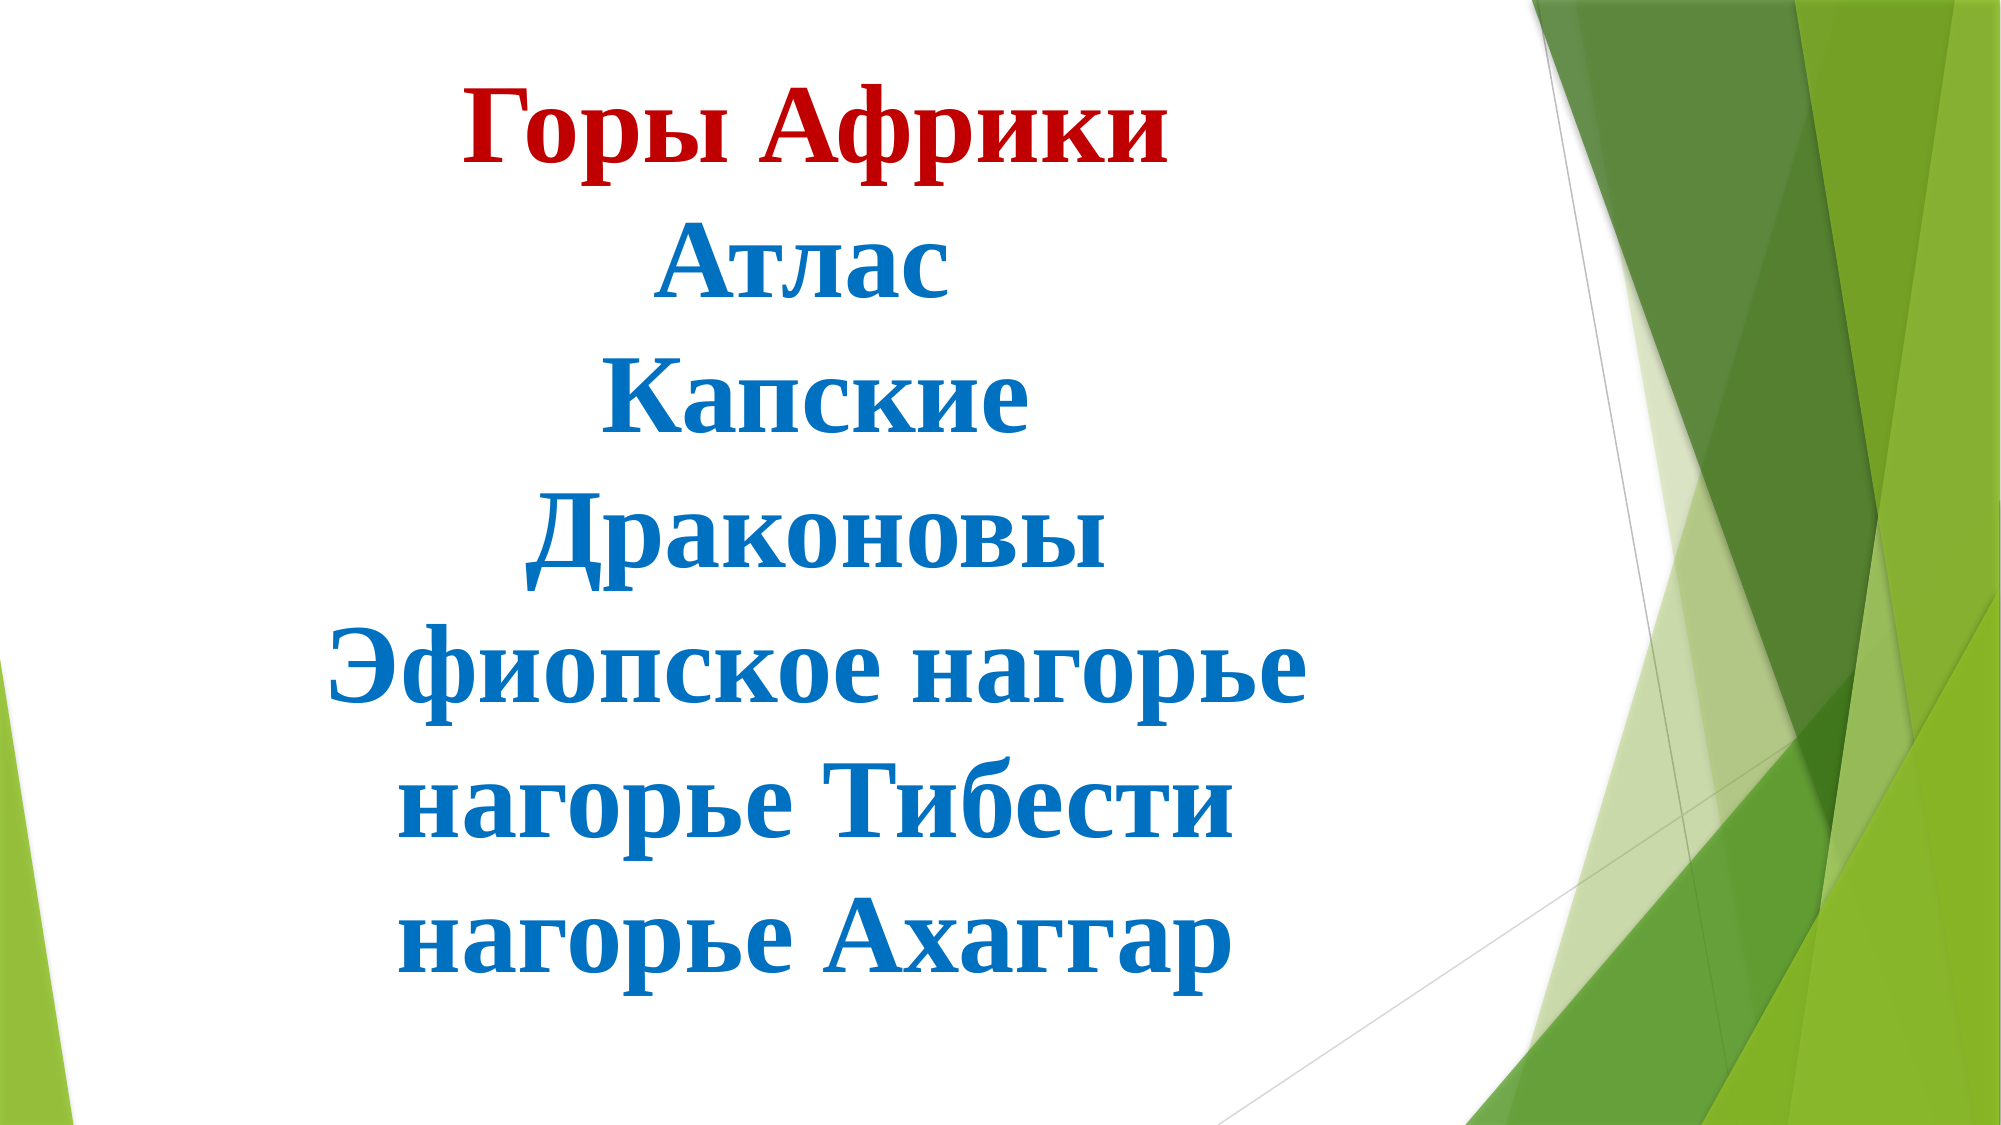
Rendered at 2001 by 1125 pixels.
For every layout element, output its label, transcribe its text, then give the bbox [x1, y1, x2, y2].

title Горы Африки Атлас Капские Драконовы Эфиопское нагорье нагорье Тибести нагорье Ахаггар [111, 42, 1522, 1064]
